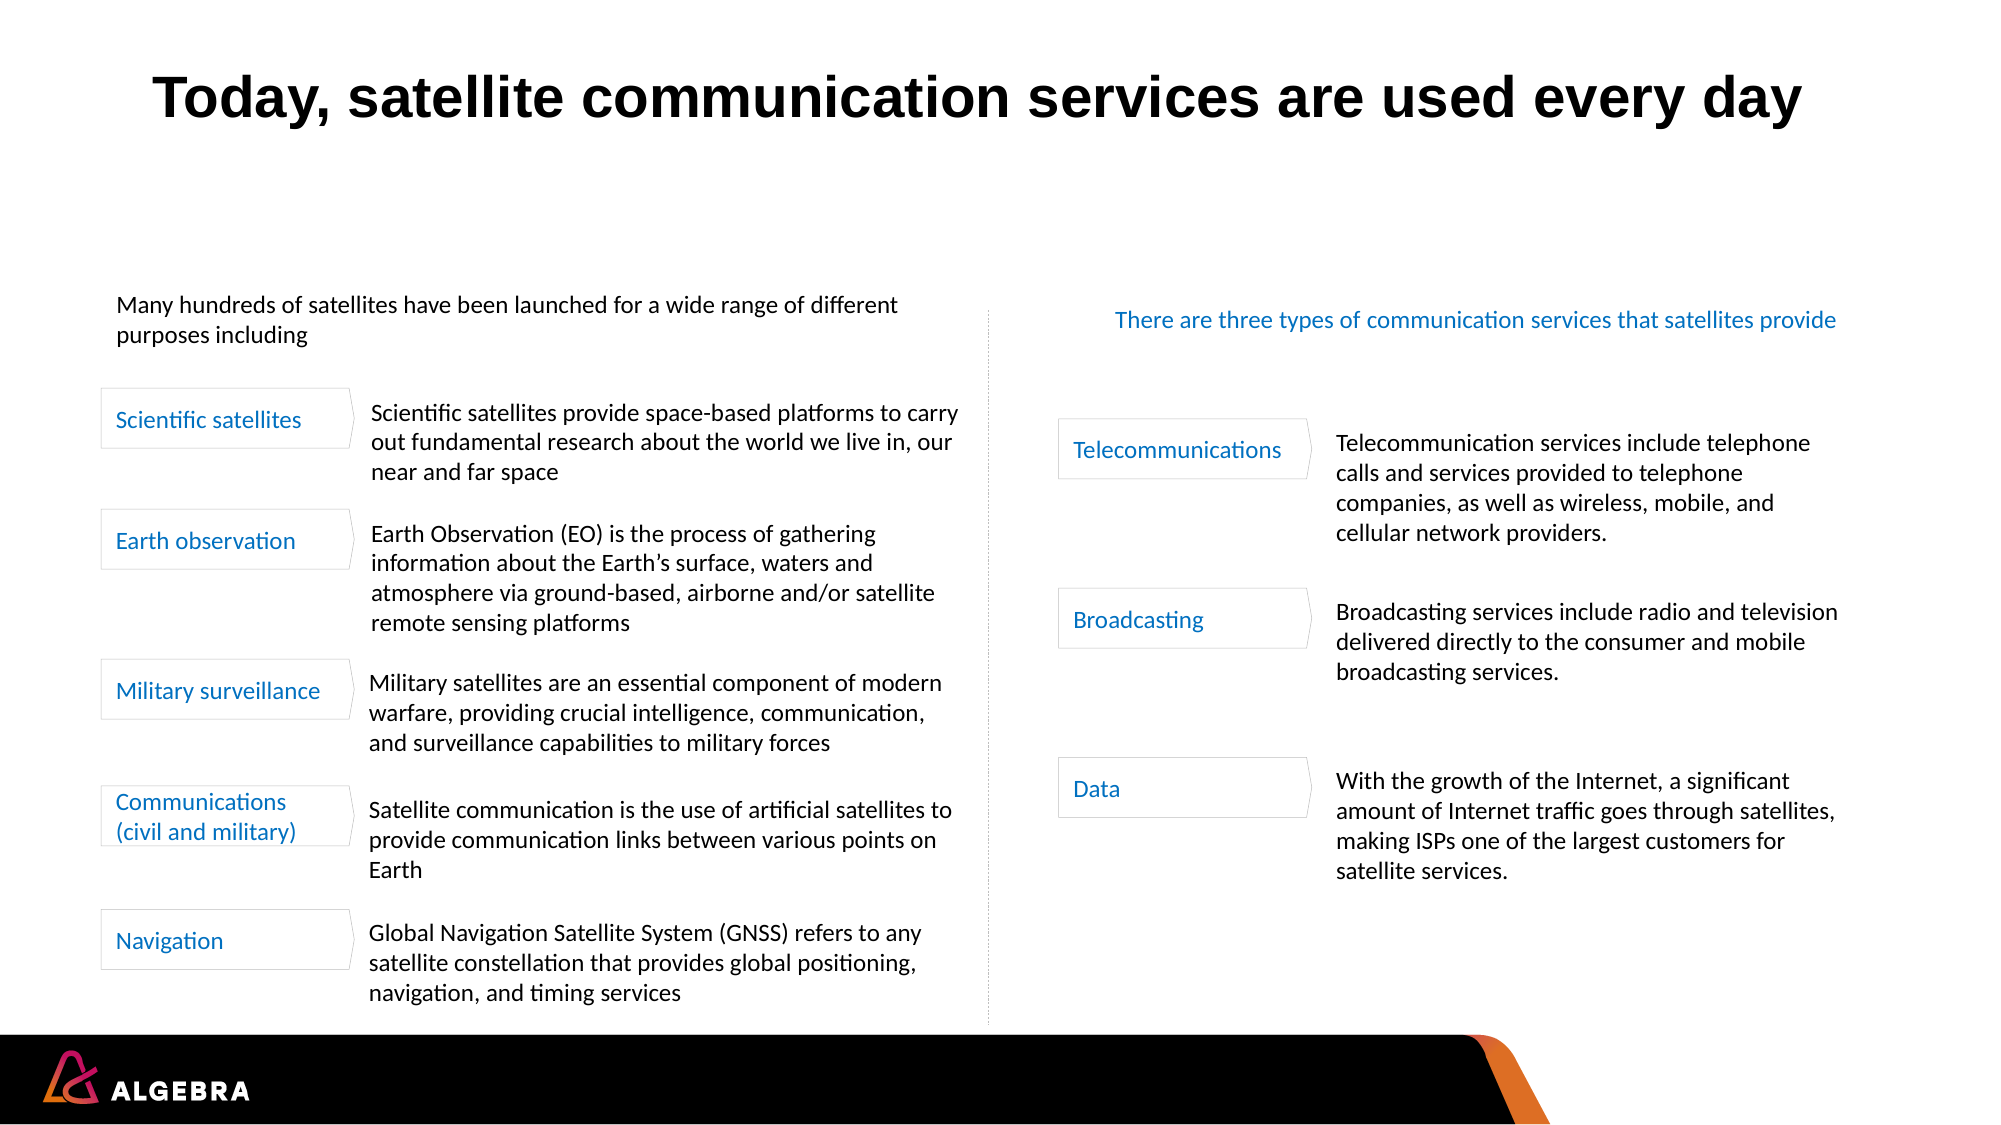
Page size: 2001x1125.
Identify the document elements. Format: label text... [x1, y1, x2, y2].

picture [0, 1034, 1733, 1125]
text_box Telecommunication services include telephone calls and services provided to telephone companies, as well as wireless, mobile, and cellular network providers. [1320, 418, 1863, 568]
text_box Broadcasting [1057, 587, 1313, 650]
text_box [101, 909, 980, 1014]
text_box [101, 509, 980, 638]
text_box Data [1057, 756, 1313, 819]
text_box Telecommunications [1057, 417, 1313, 480]
text_box Broadcasting services include radio and television delivered directly to the consumer and mobile broadcasting services. [1320, 587, 1863, 747]
text_box Many hundreds of satellites have been launched for a wide range of different purposes including [100, 294, 949, 342]
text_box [101, 659, 980, 765]
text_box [101, 785, 980, 888]
title Today, satellite communication services are used every day [137, 59, 1863, 278]
text_box There are three types of communication services that satellites provide [1052, 294, 1900, 342]
text_box With the growth of the Internet, a significant amount of Internet traffic goes through satellites, making ISPs one of the largest customers for satellite services. [1320, 756, 1863, 918]
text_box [101, 388, 980, 488]
